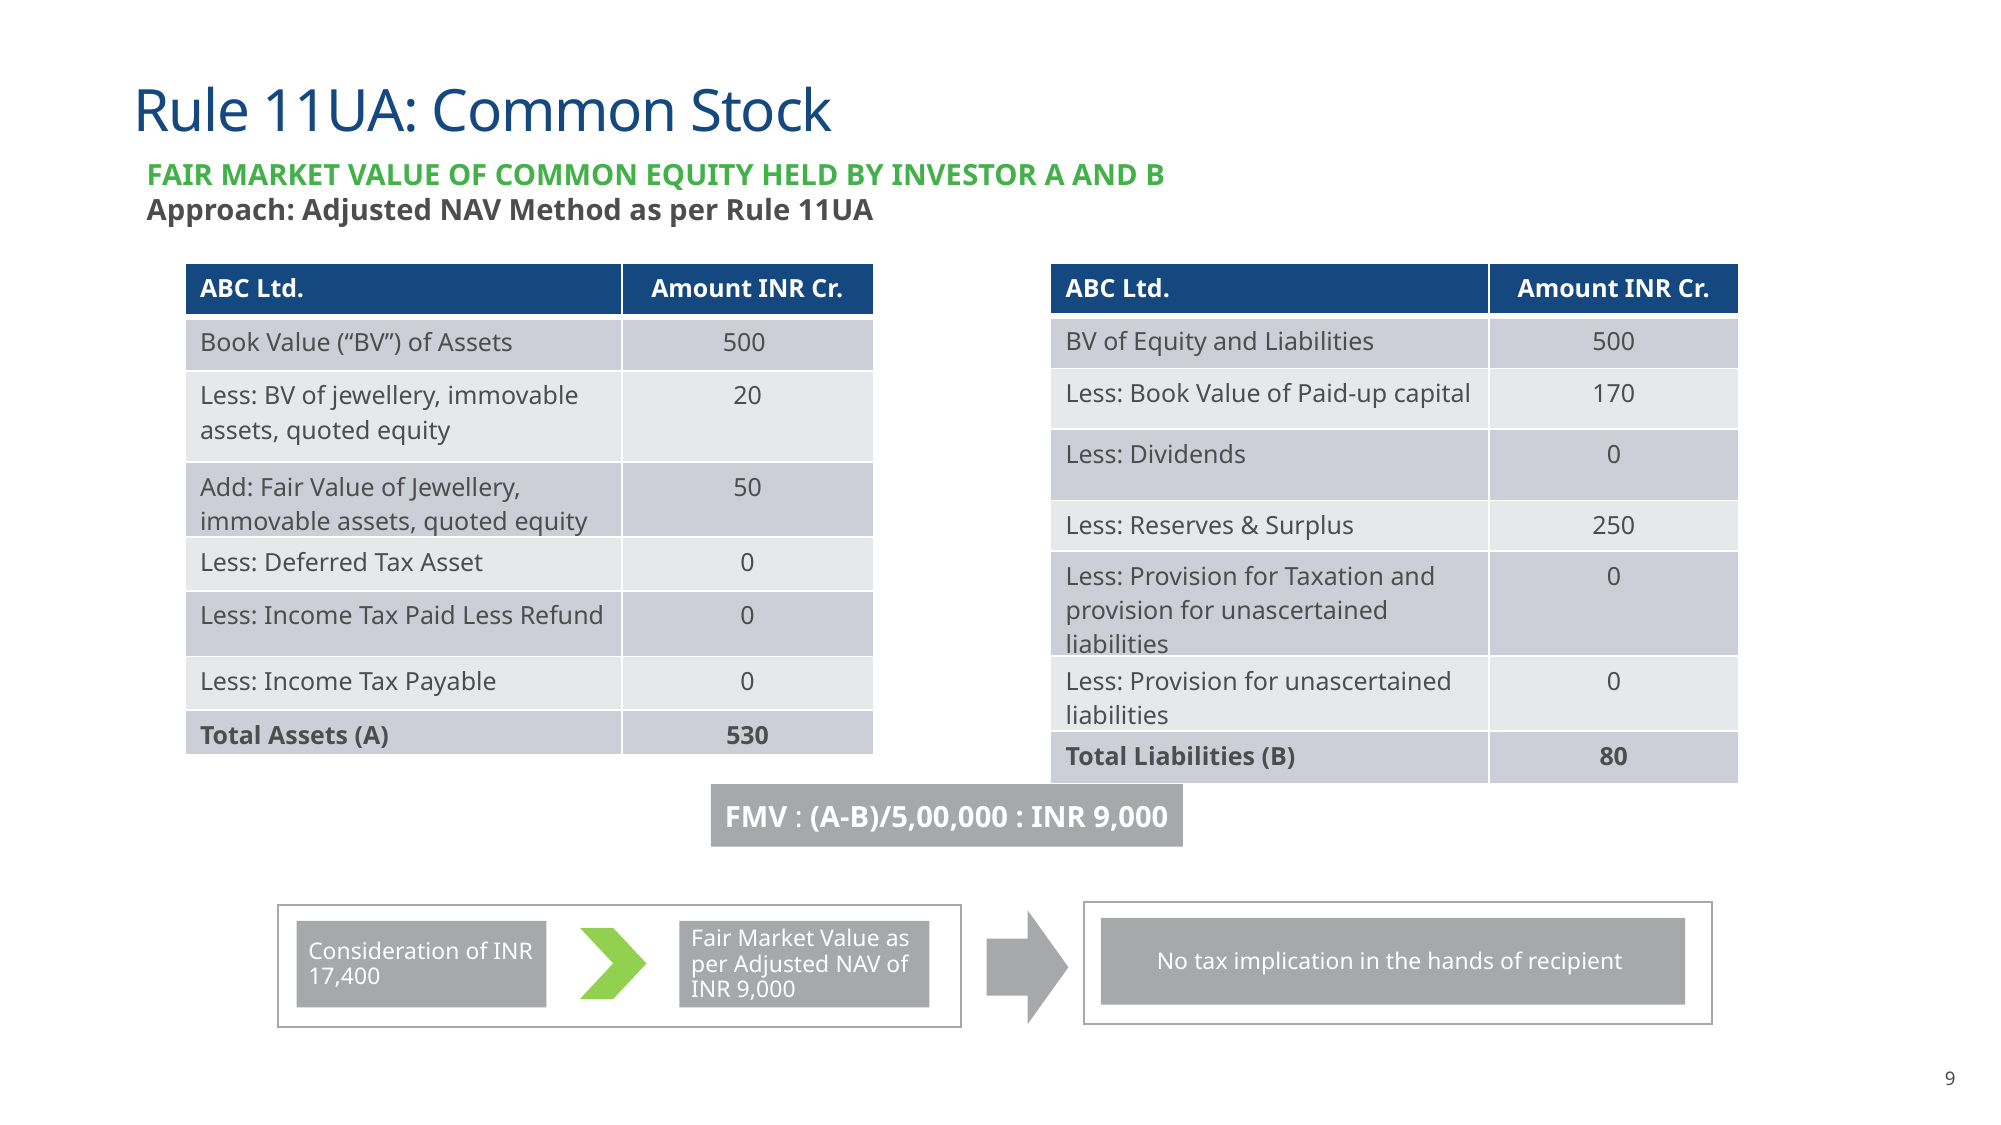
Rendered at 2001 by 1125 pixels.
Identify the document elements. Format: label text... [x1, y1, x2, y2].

table_cell Less: Provision for unascertained liabilities [1051, 657, 1488, 730]
table_cell Less: Income Tax Paid Less Refund [186, 592, 621, 656]
text_box FAIR MARKET VALUE OF COMMON EQUITY HELD BY INVESTOR A AND B Approach: Adjusted NAV Method as per Rule 11UA [131, 149, 1576, 234]
table_cell Add: Fair Value of Jewellery, immovable assets, quoted equity [186, 463, 621, 536]
table_cell 0 [623, 538, 873, 590]
table_header Amount INR Cr. [623, 264, 873, 314]
table_cell Less: BV of jewellery, immovable assets, quoted equity [186, 372, 621, 461]
table_cell 50 [623, 463, 873, 536]
table_cell 20 [623, 372, 873, 461]
table_cell 0 [623, 657, 873, 709]
table_cell 0 [1490, 657, 1738, 730]
table_cell Less: Reserves & Surplus [1051, 501, 1488, 550]
table_header ABC Ltd. [186, 264, 621, 314]
table_cell Less: Provision for Taxation and provision for unascertained liabilities [1051, 552, 1488, 655]
table_cell BV of Equity and Liabilities [1051, 319, 1488, 368]
table_cell 0 [1490, 552, 1738, 655]
table_header Amount INR Cr. [1490, 264, 1738, 313]
table_cell 500 [623, 320, 873, 370]
table_cell 80 [1490, 732, 1738, 783]
table_cell Less: Deferred Tax Asset [186, 538, 621, 590]
title Rule 11UA: Common Stock [133, 15, 1578, 191]
text_box [985, 907, 1070, 1028]
table_cell 0 [1490, 430, 1738, 500]
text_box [1083, 901, 1713, 1025]
table_cell 250 [1490, 501, 1738, 550]
table_cell 500 [1490, 319, 1738, 368]
table_cell 0 [623, 592, 873, 656]
table_cell 170 [1490, 369, 1738, 428]
table_cell Less: Income Tax Payable [186, 657, 621, 709]
table_cell Book Value (“BV”) of Assets [186, 320, 621, 370]
table_cell Less: Book Value of Paid-up capital [1051, 369, 1488, 428]
text_box 9 [1930, 1058, 2000, 1088]
table_header ABC Ltd. [1051, 264, 1488, 313]
table_cell Total Liabilities (B) [1051, 732, 1488, 783]
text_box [278, 904, 962, 1028]
text_box FMV : (A-B)/5,00,000 : INR 9,000 [710, 784, 1183, 847]
table_cell Less: Dividends [1051, 430, 1488, 500]
table_cell Total Assets (A) [186, 711, 621, 754]
table_cell 530 [623, 711, 873, 754]
